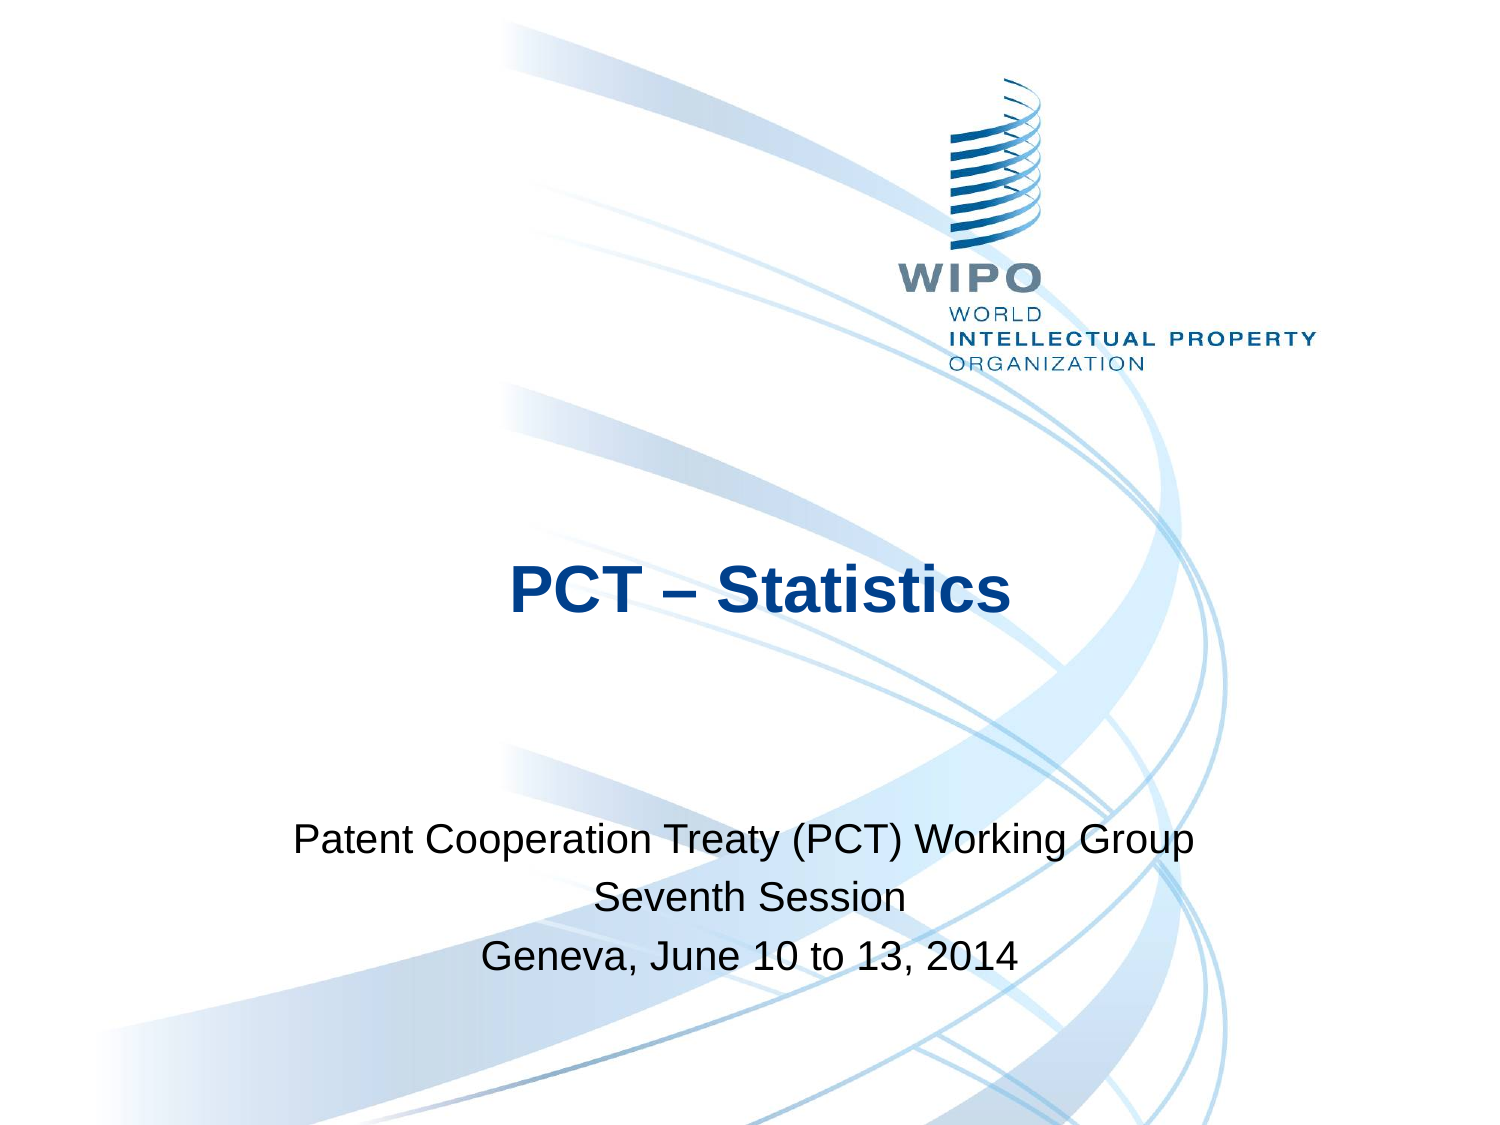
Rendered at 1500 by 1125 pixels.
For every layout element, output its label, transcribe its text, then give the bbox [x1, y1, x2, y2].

text_box [141, 393, 1359, 681]
title PCT – Statistics [123, 444, 1399, 728]
subtitle Patent Cooperation Treaty (PCT) Working Group Seventh Session Geneva, June 10 to 13, 2014 [225, 751, 1275, 1039]
picture [0, 0, 1500, 1125]
